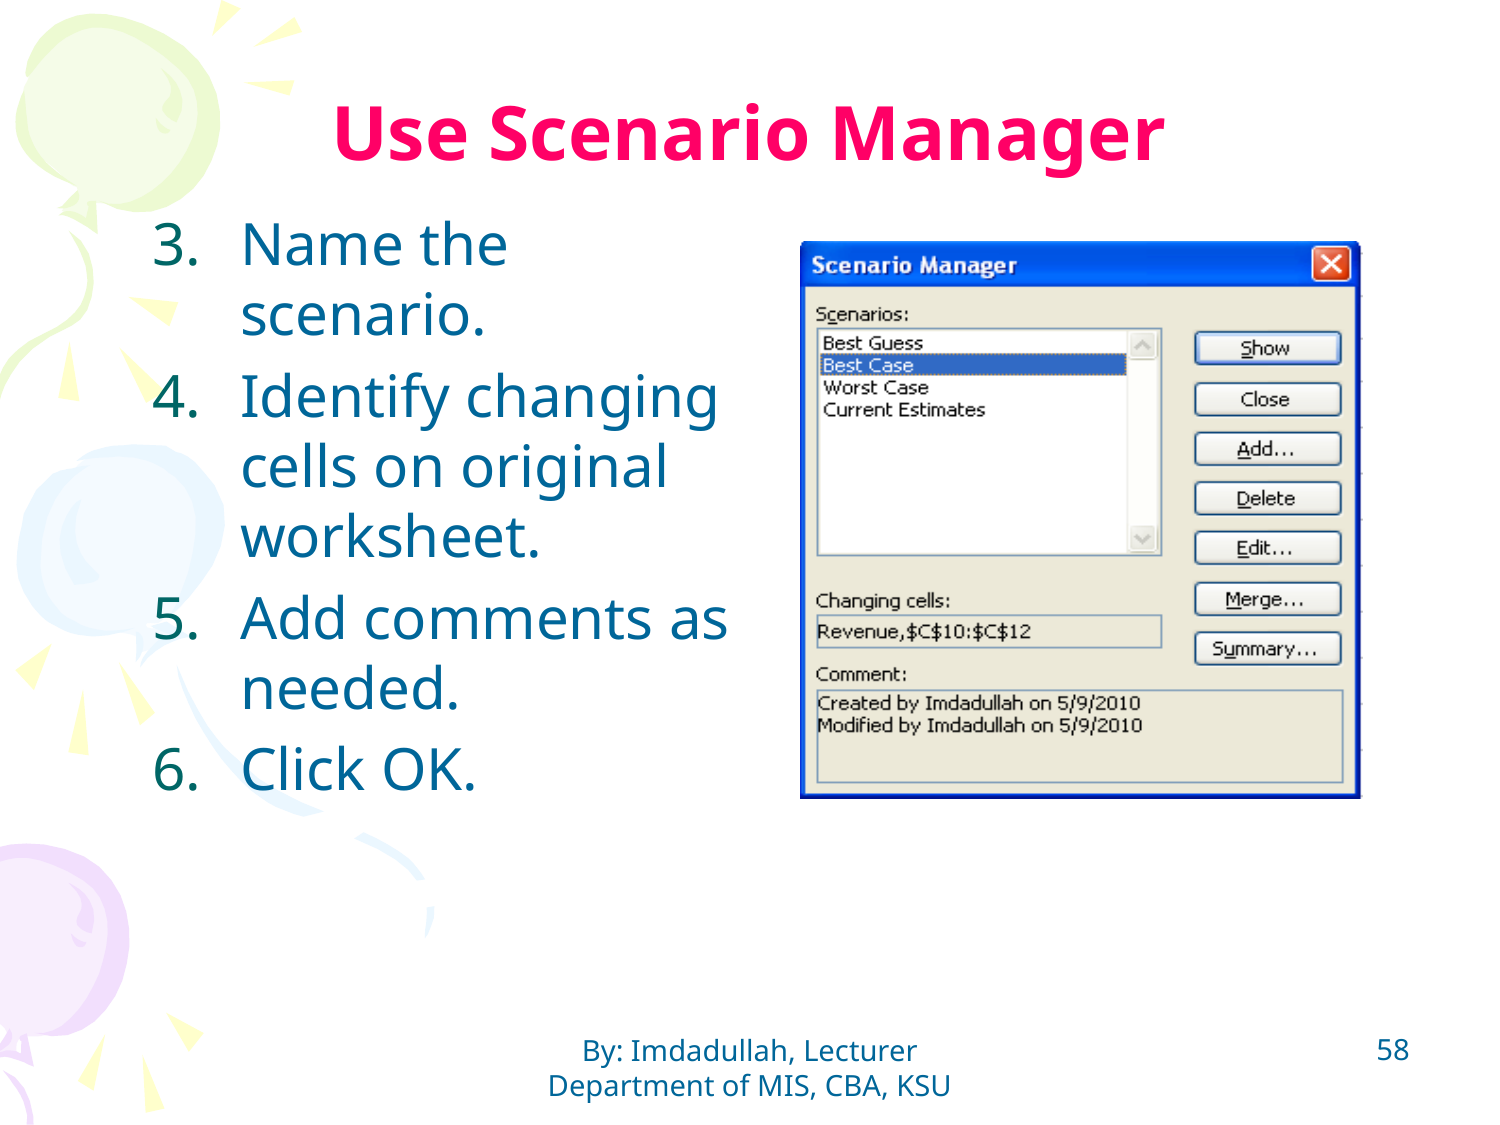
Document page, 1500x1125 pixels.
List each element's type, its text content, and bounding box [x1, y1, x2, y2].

list Name the scenario. Identify changing cells on original worksheet. Add comments as needed. Click OK. [137, 199, 763, 876]
picture [799, 240, 1363, 799]
footer By: Imdadullah, Lecturer Department of MIS, CBA, KSU [512, 1024, 988, 1101]
slide_number 58 [1074, 1023, 1426, 1100]
title Use Scenario Manager [51, 58, 1446, 185]
